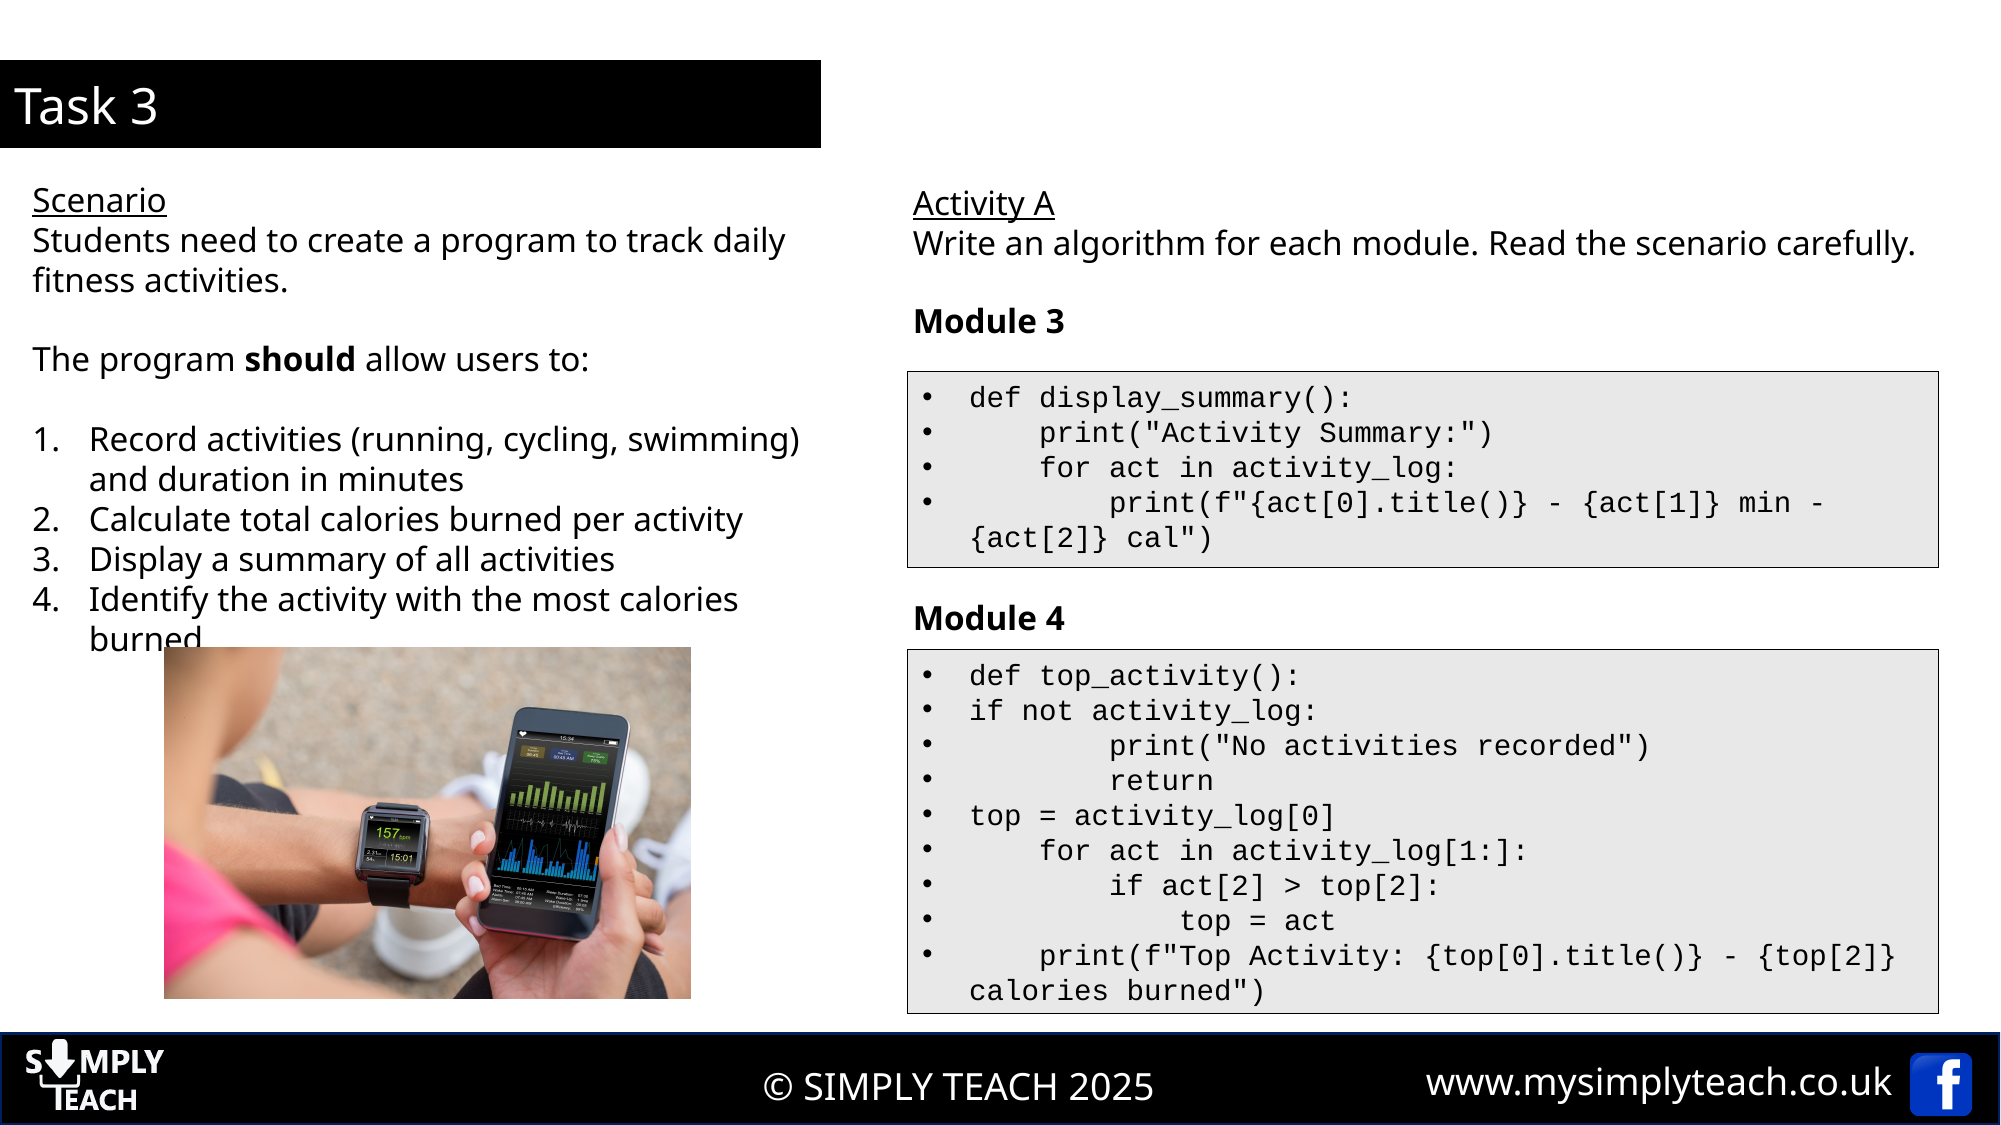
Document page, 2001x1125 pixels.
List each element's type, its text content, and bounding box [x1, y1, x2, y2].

text_box Module 4 [898, 589, 1939, 645]
text_box Module 3 [898, 293, 1939, 348]
text_box Activity A Write an algorithm for each module. Read the scenario carefully. [898, 174, 1939, 270]
text_box def top_activity(): if not activity_log: print("No activities recorded") return top = activity_log[0] for act in activity_log[1:]: if act[2] > top[2]: top = act print(f"Top Activity: {top[0].title()} - {top[2]} calories burned") [906, 648, 1940, 1015]
text_box Task 3 [0, 60, 821, 148]
picture [163, 646, 692, 1000]
text_box Scenario Students need to create a program to track daily fitness activities. The program should allow users to: Record activities (running, cycling, swimming) and duration in minutes Calculate total calories burned per activity Display a summary of all activities Identify the activity with the most calories burned [17, 171, 838, 706]
picture [15, 1033, 182, 1122]
text_box def display_summary(): print("Activity Summary:") for act in activity_log: print(f"{act[0].title()} - {act[1]} min - {act[2]} cal") [906, 370, 1940, 569]
picture [1907, 1050, 1975, 1119]
